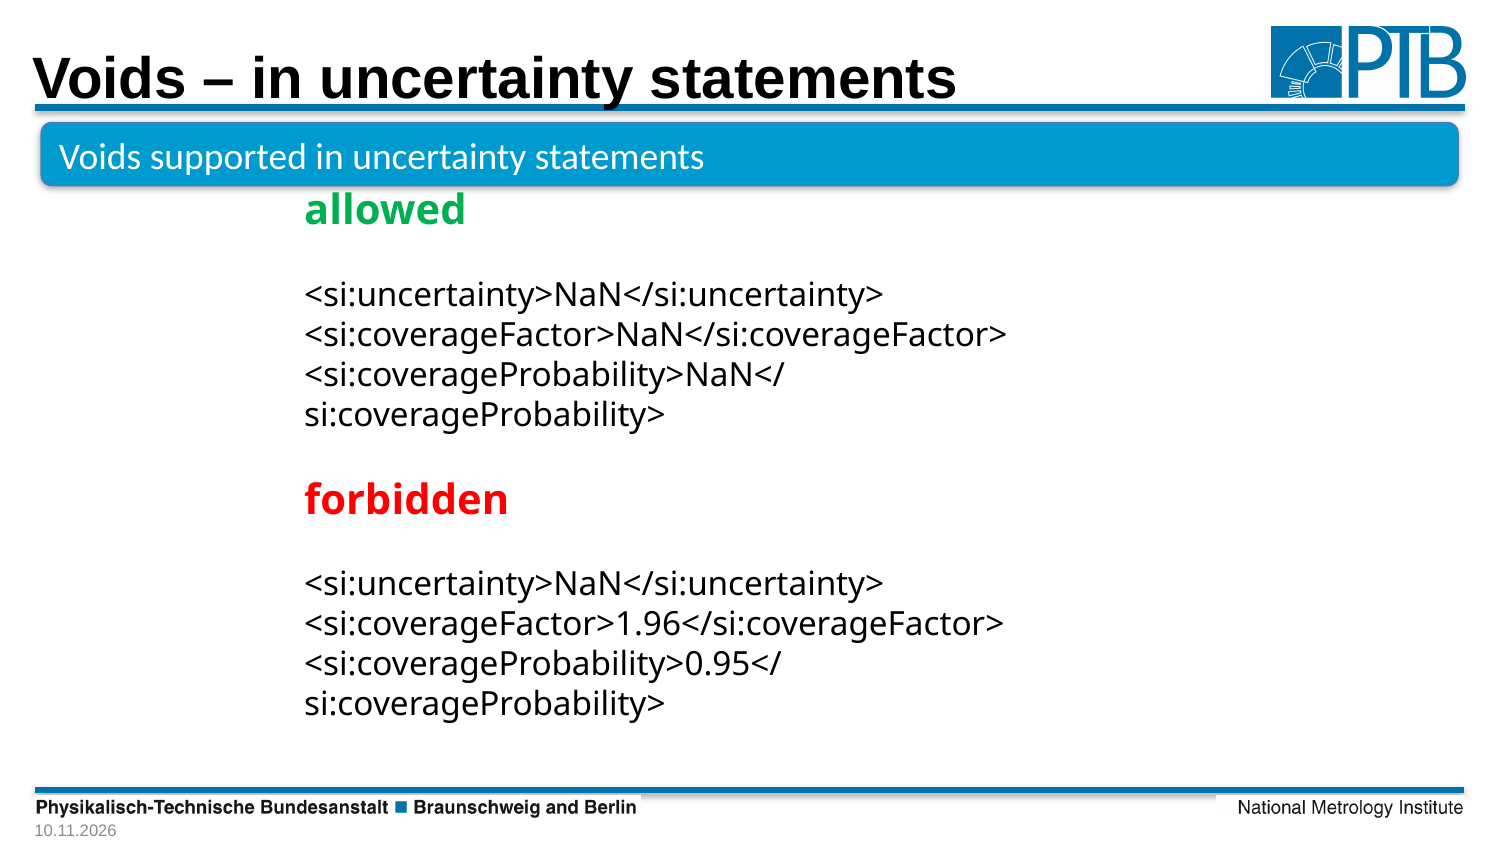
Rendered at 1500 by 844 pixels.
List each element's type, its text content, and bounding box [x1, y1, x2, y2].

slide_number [19, 815, 669, 844]
picture [33, 795, 641, 815]
text_box allowed <si:uncertainty>NaN</si:uncertainty> <si:coverageFactor>NaN</si:coverageFactor> <si:coverageProbability>NaN</si:coverageProbability> forbidden <si:uncertainty>NaN</si:uncertainty> <si:coverageFactor>1.96</si:coverageFactor> <si:coverageProbability>0.95</si:coverageProbability> [289, 175, 1152, 770]
picture [1216, 795, 1465, 819]
text_box Voids supported in uncertainty statements [40, 121, 1459, 187]
title Voids – in uncertainty statements [17, 26, 1459, 123]
picture [1459, 80, 1467, 98]
picture [1459, 26, 1467, 75]
